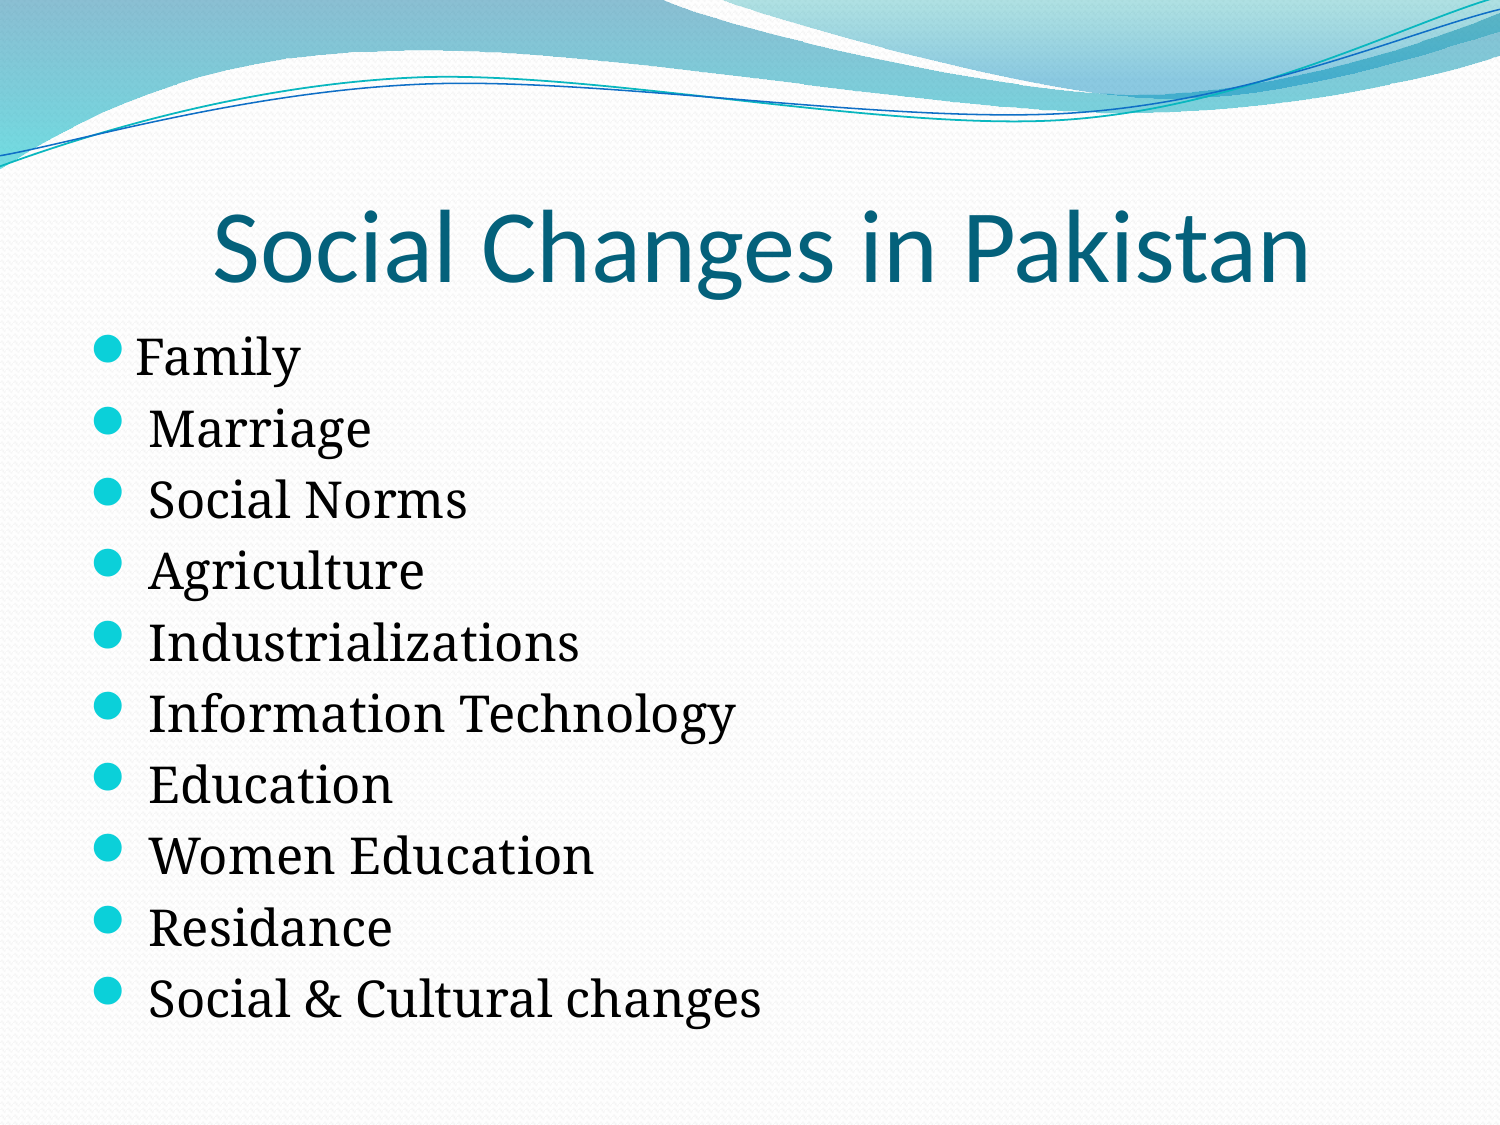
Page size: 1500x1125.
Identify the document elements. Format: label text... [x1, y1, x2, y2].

title Social Changes in Pakistan [75, 115, 1425, 303]
list Family Marriage Social Norms Agriculture Industrializations Information Technology Education Women Education Residance Social & Cultural changes [75, 317, 1425, 1038]
